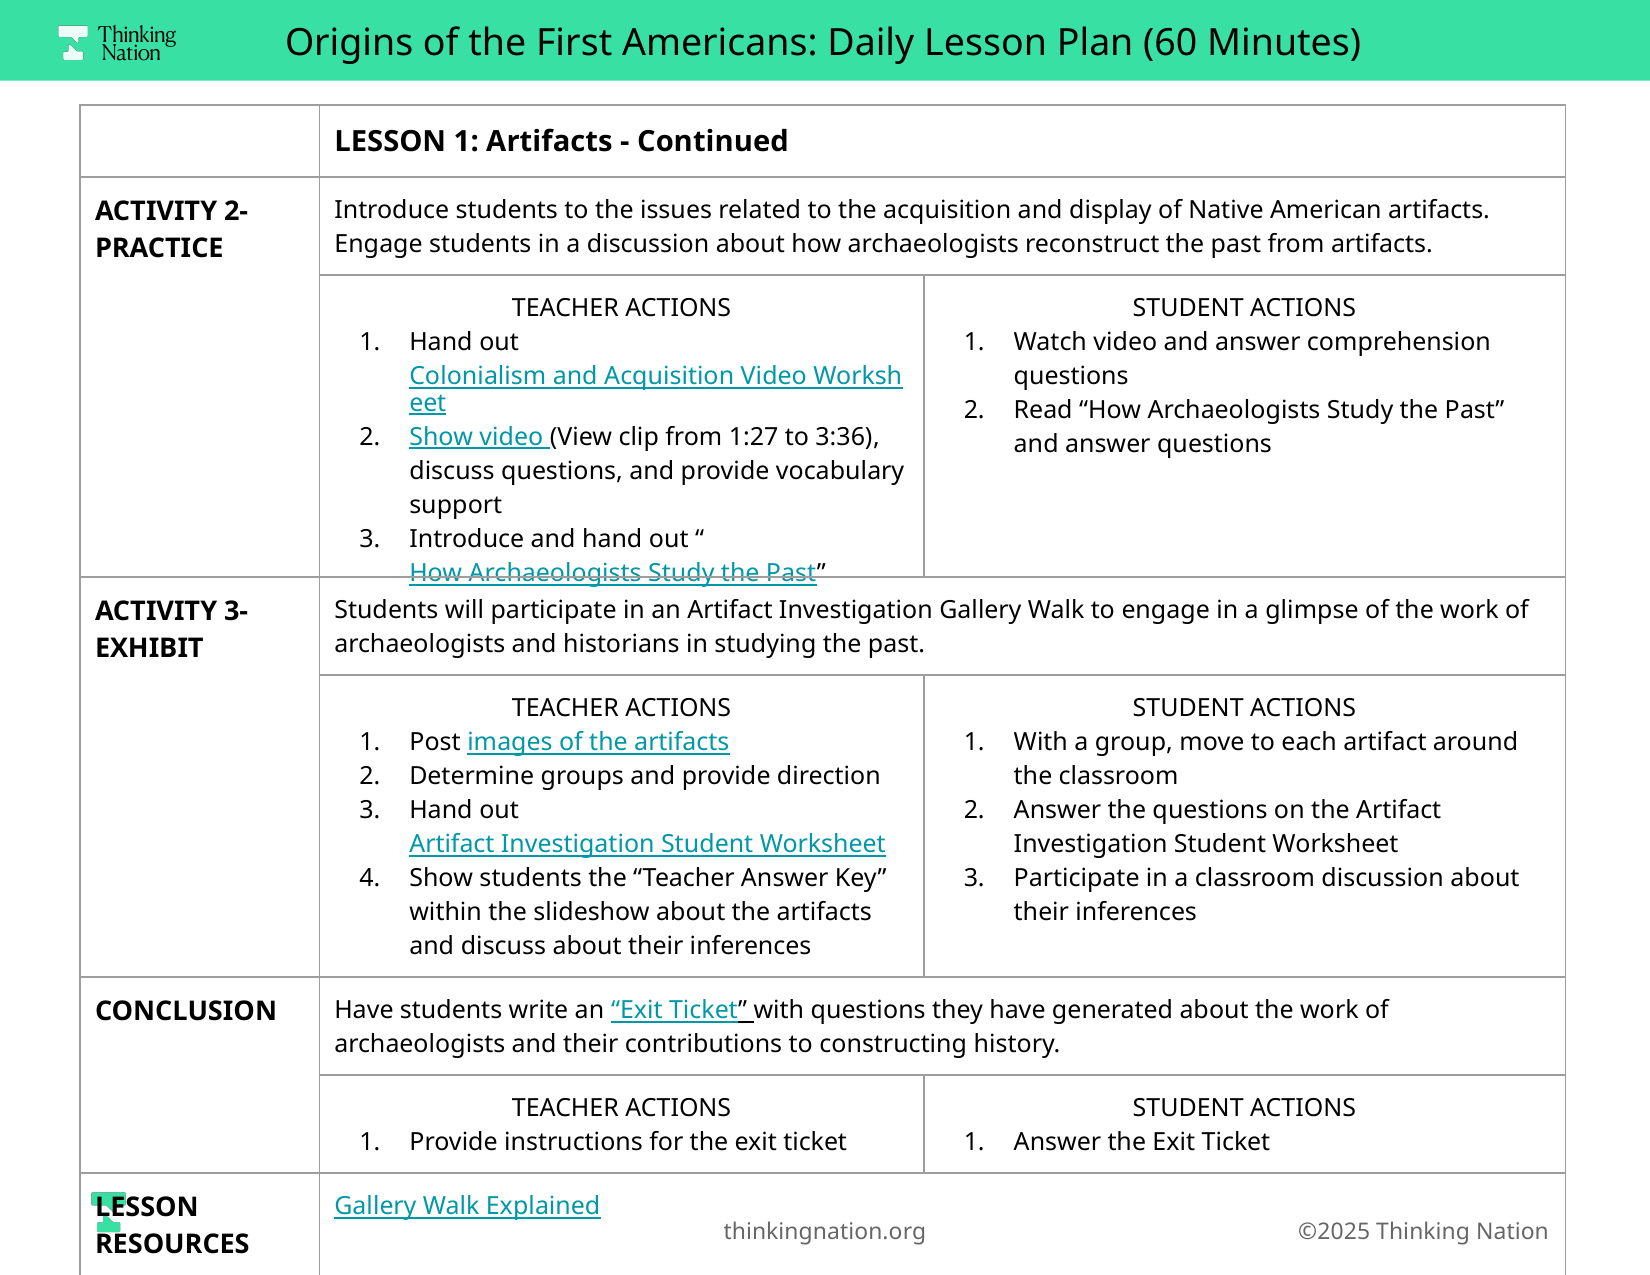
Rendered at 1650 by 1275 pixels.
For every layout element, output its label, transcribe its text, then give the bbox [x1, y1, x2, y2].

table_cell Introduce students to the issues related to the acquisition and display of Native American artifacts. Engage students in a discussion about how archaeologists reconstruct the past from artifacts. [320, 178, 1565, 274]
table_cell Have students write an “Exit Ticket” with questions they have generated about the work of archaeologists and their contributions to constructing history. [320, 978, 1565, 1074]
table_cell STUDENT ACTIONS Watch video and answer comprehension questions Read “How Archaeologists Study the Past” and answer questions [925, 276, 1565, 576]
text_box Origins of the First Americans: Daily Lesson Plan (60 Minutes) [0, 0, 1650, 81]
table_cell TEACHER ACTIONS Hand out Colonialism and Acquisition Video Worksheet Show video (View clip from 1:27 to 3:36), discuss questions, and provide vocabulary support Introduce and hand out “How Archaeologists Study the Past” [320, 276, 923, 576]
table_cell Gallery Walk Explained [320, 1174, 1565, 1275]
table_cell ACTIVITY 2- PRACTICE [81, 178, 319, 576]
table_cell Students will participate in an Artifact Investigation Gallery Walk to engage in a glimpse of the work of archaeologists and historians in studying the past. [320, 578, 1565, 674]
table_cell ACTIVITY 3- EXHIBIT [81, 578, 319, 976]
table_header LESSON 1: Artifacts - Continued [320, 106, 1565, 176]
table_cell STUDENT ACTIONS Answer the Exit Ticket [925, 1076, 1565, 1172]
table_cell STUDENT ACTIONS With a group, move to each artifact around the classroom Answer the questions on the Artifact Investigation Student Worksheet Participate in a classroom discussion about their inferences [925, 676, 1565, 976]
table_cell TEACHER ACTIONS Provide instructions for the exit ticket [320, 1076, 923, 1172]
table_cell LESSON RESOURCES [81, 1174, 319, 1275]
table_header [81, 106, 319, 176]
table_cell CONCLUSION [81, 978, 319, 1172]
picture [80, 1184, 136, 1240]
picture [45, 14, 180, 71]
table_cell TEACHER ACTIONS Post images of the artifacts Determine groups and provide direction Hand out Artifact Investigation Student Worksheet Show students the “Teacher Answer Key” within the slideshow about the artifacts and discuss about their inferences [320, 676, 923, 976]
